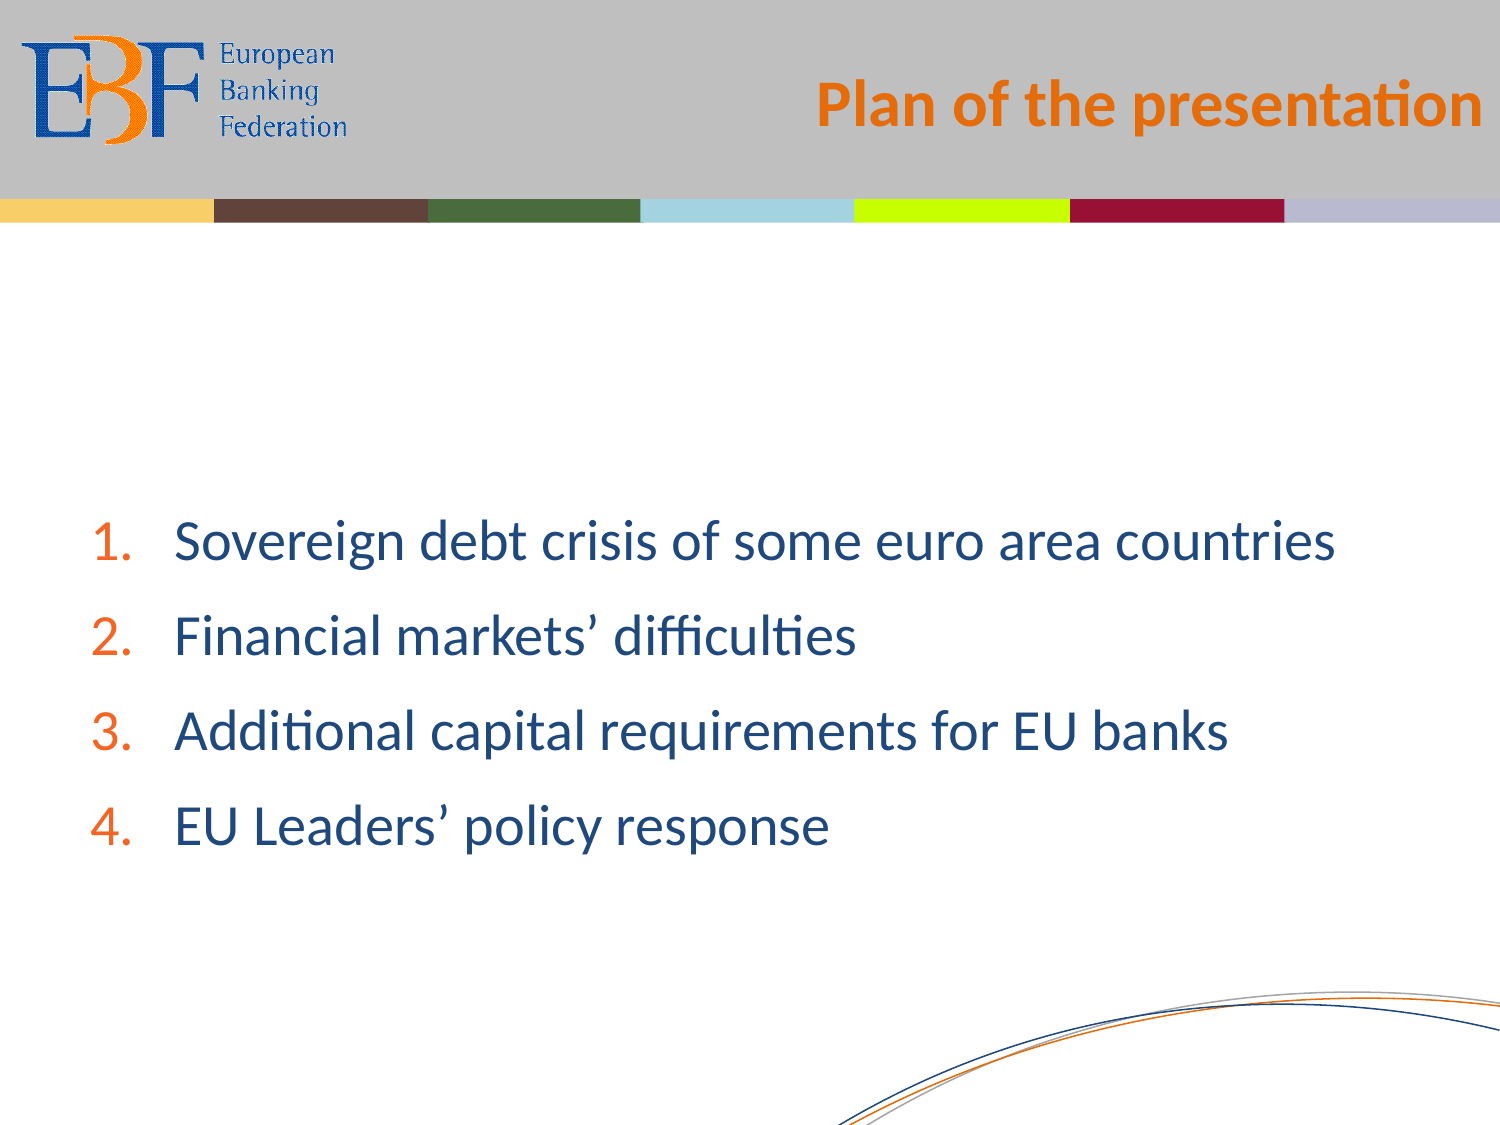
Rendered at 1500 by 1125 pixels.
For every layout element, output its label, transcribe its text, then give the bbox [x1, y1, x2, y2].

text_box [0, 198, 1500, 223]
picture [11, 11, 352, 157]
list Sovereign debt crisis of some euro area countries Financial markets’ difficulties Additional capital requirements for EU banks EU Leaders’ policy response [0, 234, 1500, 1125]
text_box Plan of the presentation [0, 0, 1500, 198]
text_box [827, 958, 1500, 1091]
